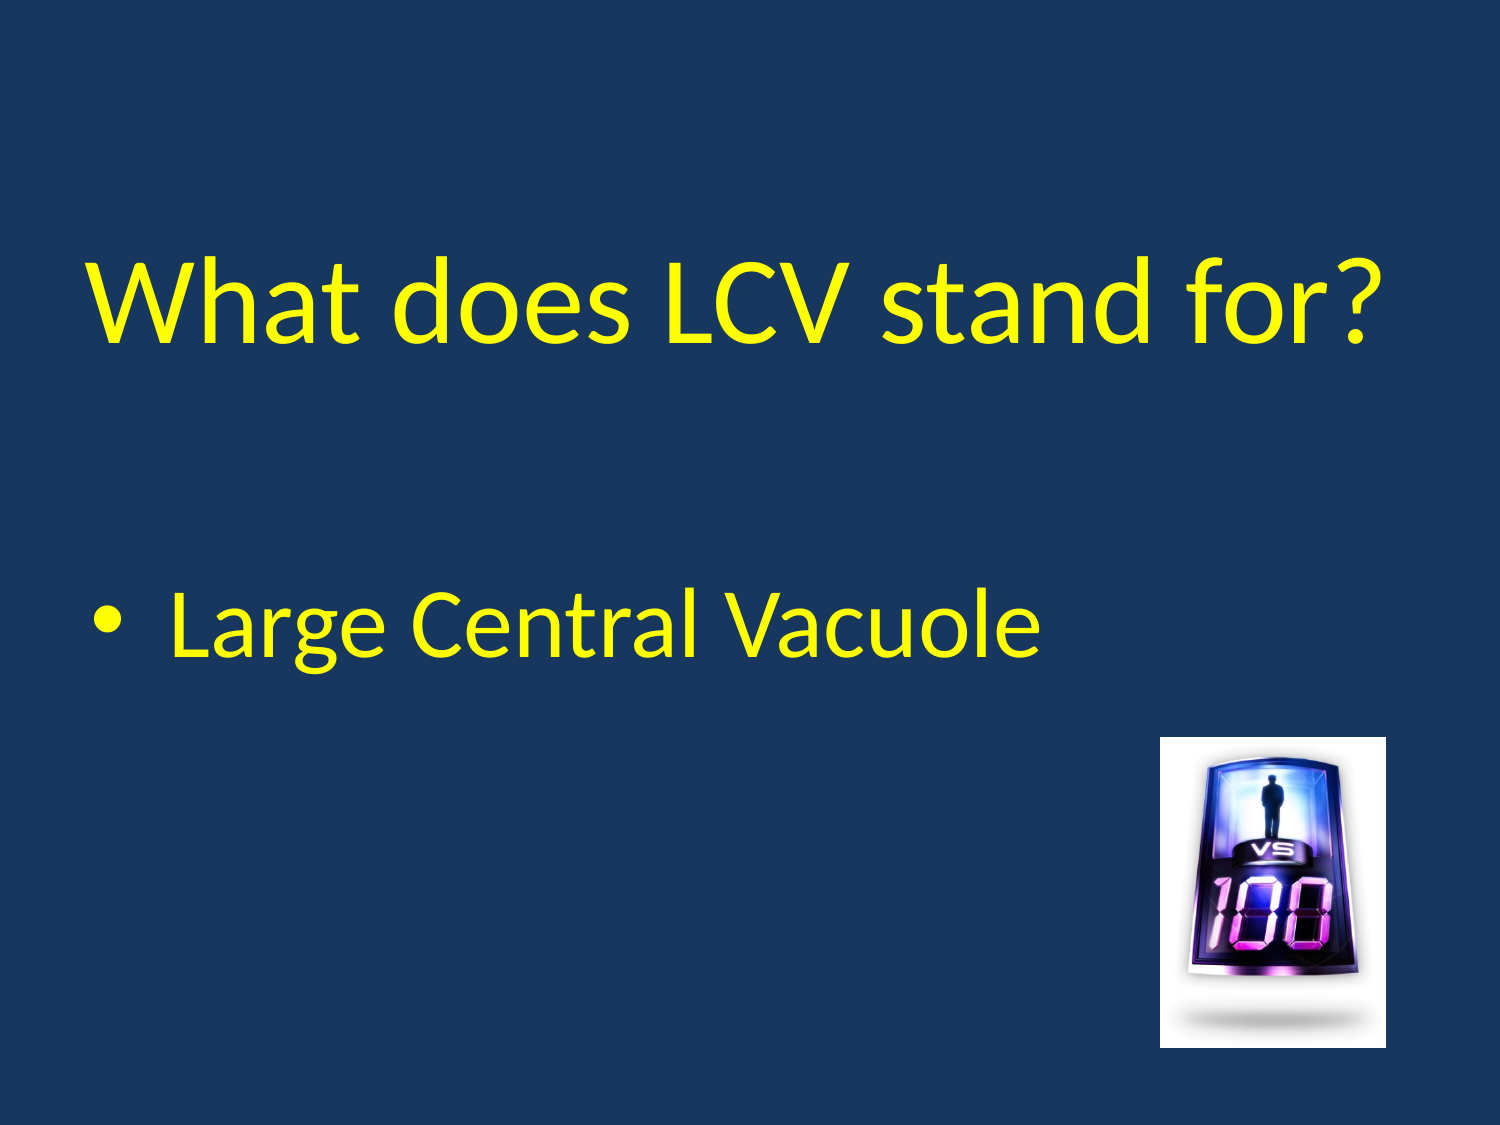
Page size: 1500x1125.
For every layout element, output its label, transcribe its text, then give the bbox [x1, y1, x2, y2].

list Large Central Vacuole [75, 549, 1425, 725]
title What does LCV stand for? [62, 200, 1413, 388]
picture [1160, 737, 1386, 1049]
